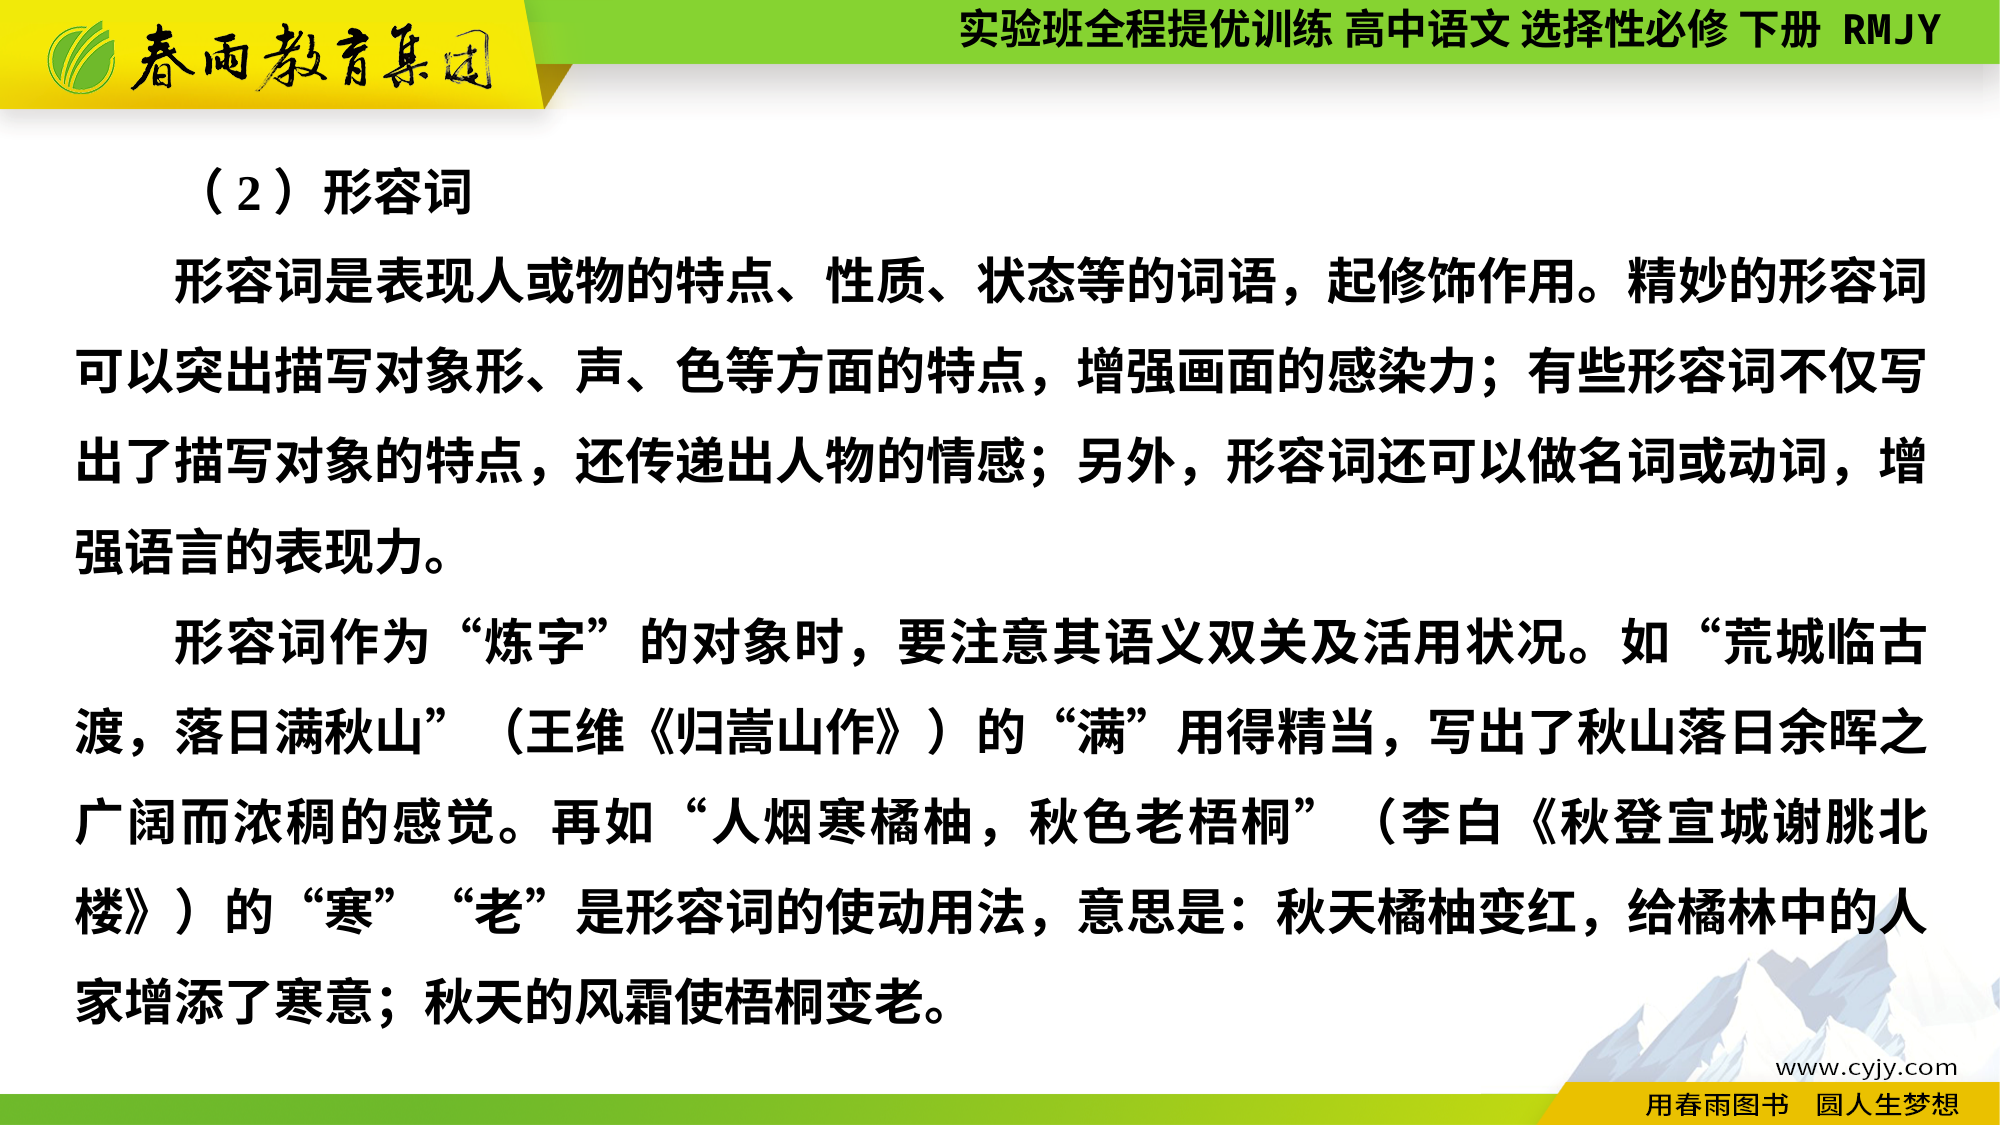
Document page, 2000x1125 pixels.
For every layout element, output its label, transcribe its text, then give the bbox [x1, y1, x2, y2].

list （2）形容词 形容词是表现人或物的特点、性质、状态等的词语，起修饰作用。精妙的形容词可以突出描写对象形、声、色等方面的特点，增强画面的感染力；有些形容词不仅写出了描写对象的特点，还传递出人物的情感；另外，形容词还可以做名词或动词，增强语言的表现力。 形容词作为“炼字”的对象时，要注意其语义双关及活用状况。如“荒城临古渡，落日满秋山”（王维《归嵩山作》）的“满”用得精当，写出了秋山落日余晖之广阔而浓稠的感觉。再如“人烟寒橘柚，秋色老梧桐”（李白《秋登宣城谢朓北楼》）的“寒”“老”是形容词的使动用法，意思是：秋天橘柚变红，给橘林中的人家增添了寒意；秋天的风霜使梧桐变老。 [59, 122, 1944, 1047]
picture [0, 0, 2000, 1125]
